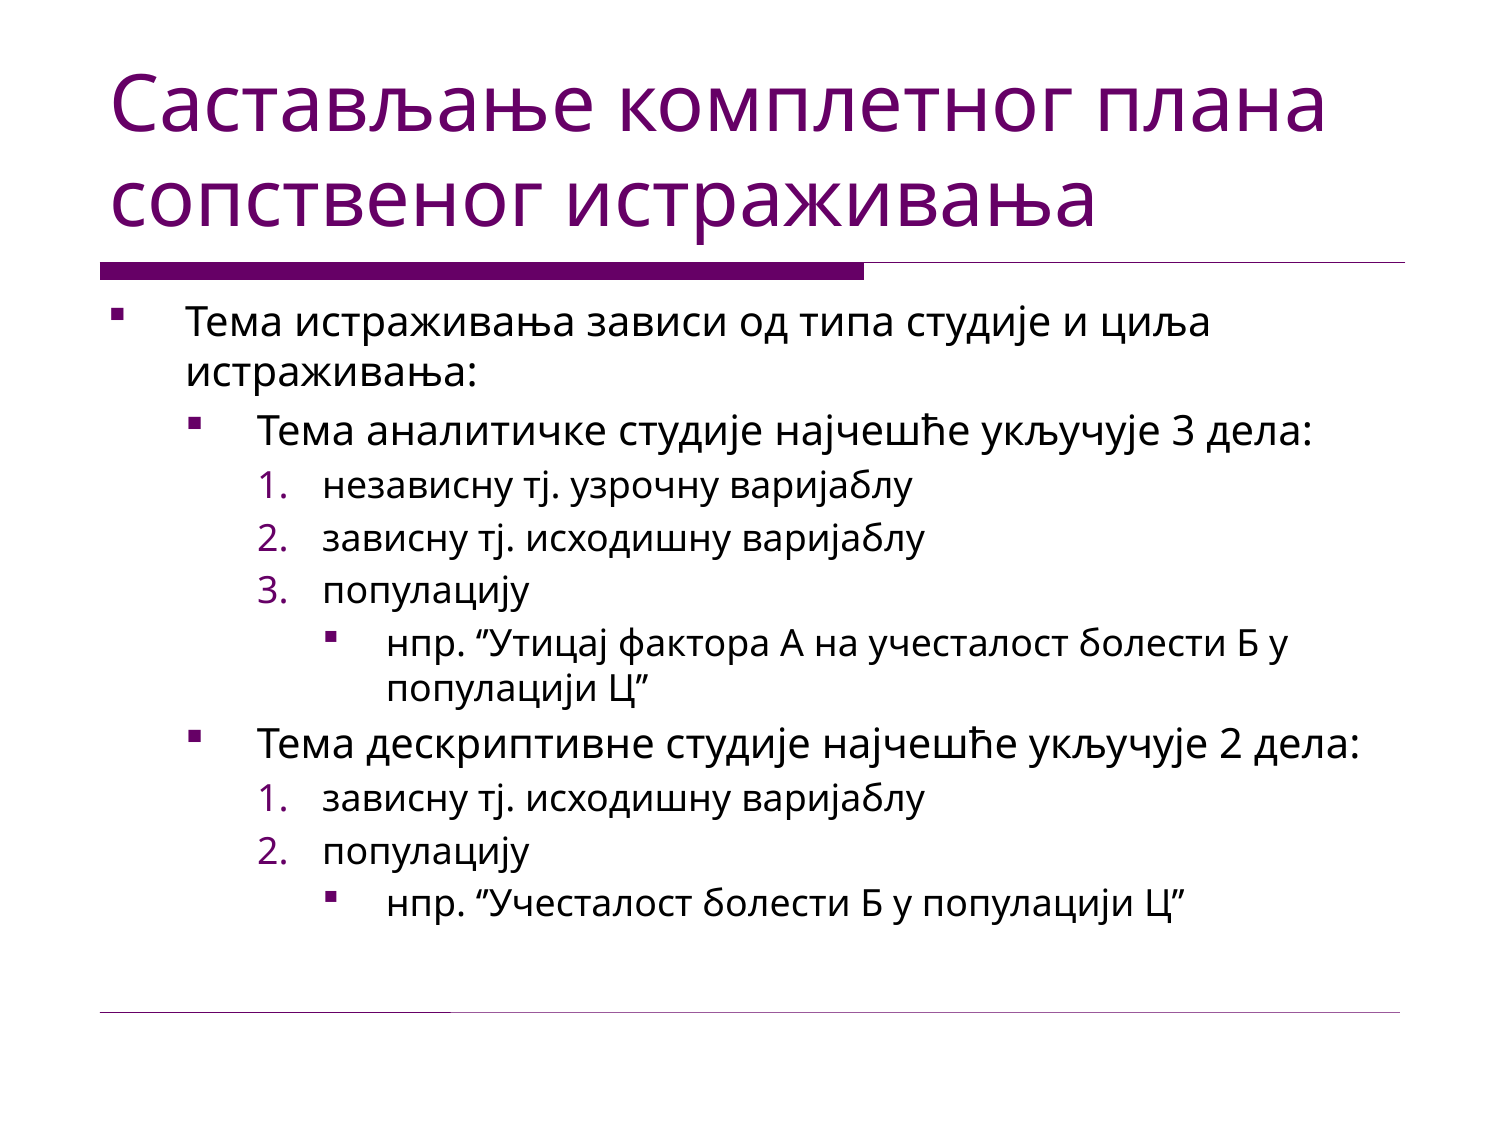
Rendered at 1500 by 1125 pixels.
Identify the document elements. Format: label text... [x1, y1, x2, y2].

title Састављање комплетног плана сопственог истраживања [93, 49, 1476, 250]
list Тема истраживања зависи од типа студије и циља истраживања: Тема аналитичке студије најчешће укључује 3 дела: независну тј. узрочну варијаблу зависну тј. исходишну варијаблу популацију нпр. ‘’Утицај фактора А на учесталост болести Б у популацији Ц’’ Тема дескриптивне студије најчешће укључује 2 дела: зависну тј. исходишну варијаблу популацију нпр. ‘’Учесталост болести Б у популацији Ц’’ [92, 287, 1413, 988]
